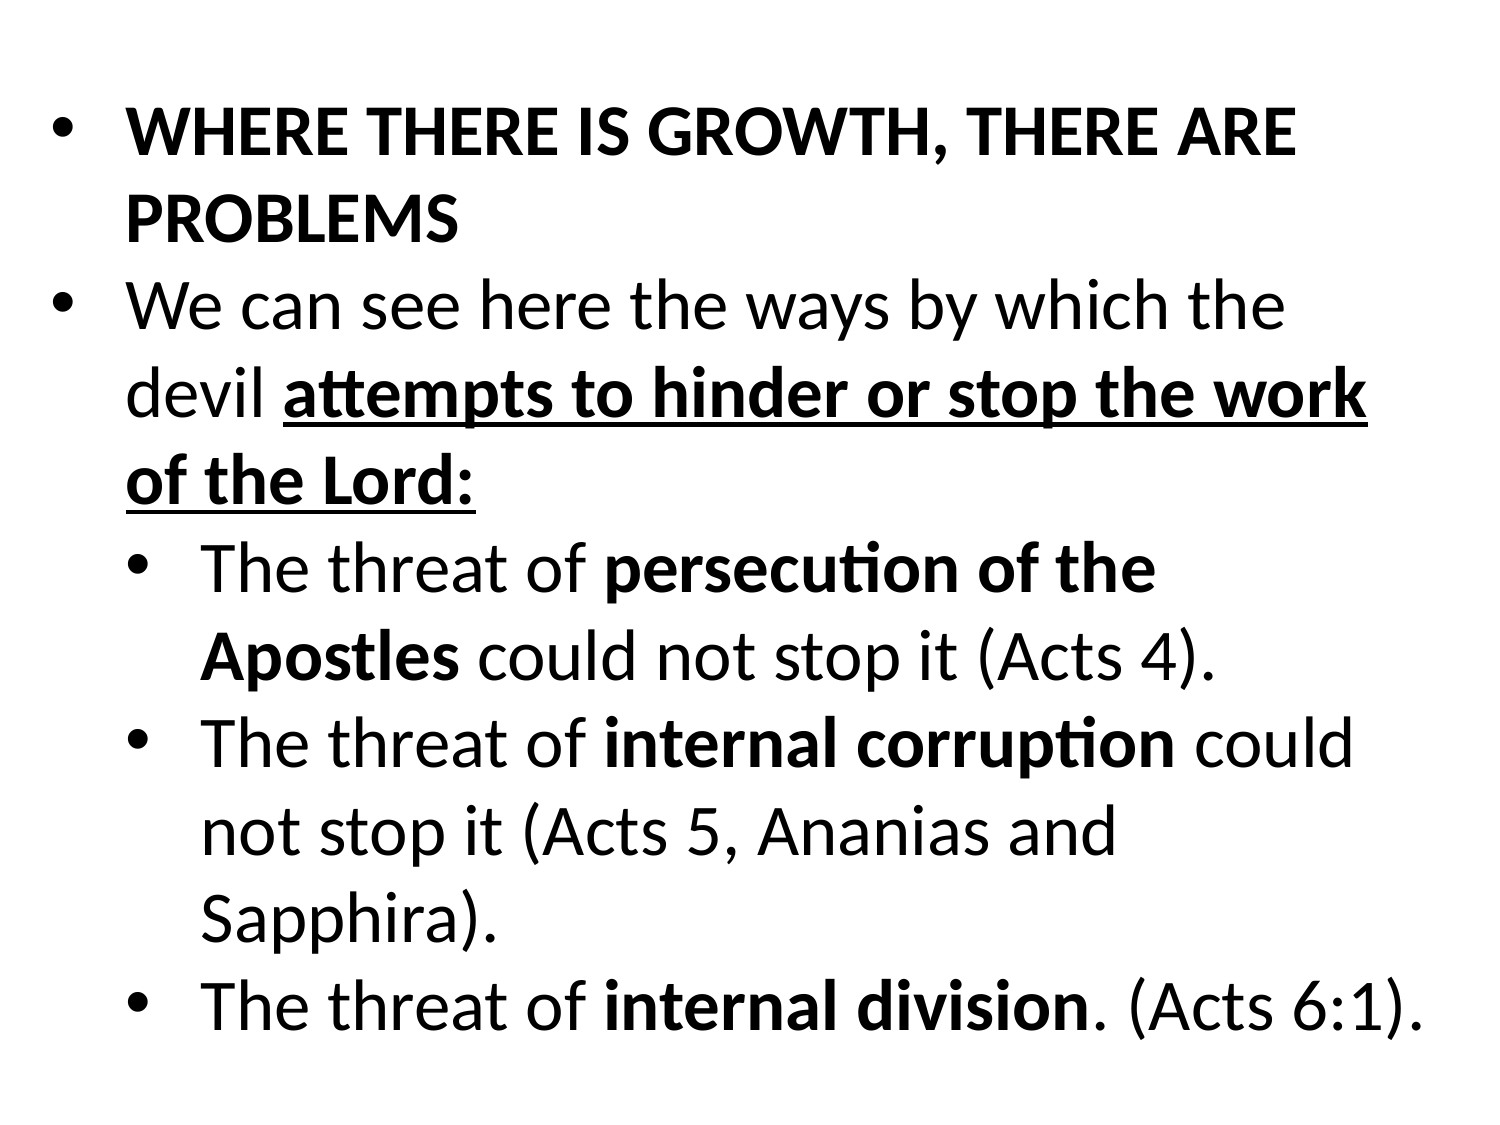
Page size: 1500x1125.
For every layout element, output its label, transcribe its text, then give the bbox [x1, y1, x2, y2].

text_box WHERE THERE IS GROWTH, THERE ARE PROBLEMS We can see here the ways by which the devil attempts to hinder or stop the work of the Lord: The threat of persecution of the Apostles could not stop it (Acts 4). The threat of internal corruption could not stop it (Acts 5, Ananias and Sapphira). The threat of internal division. (Acts 6:1). [35, 74, 1442, 1123]
